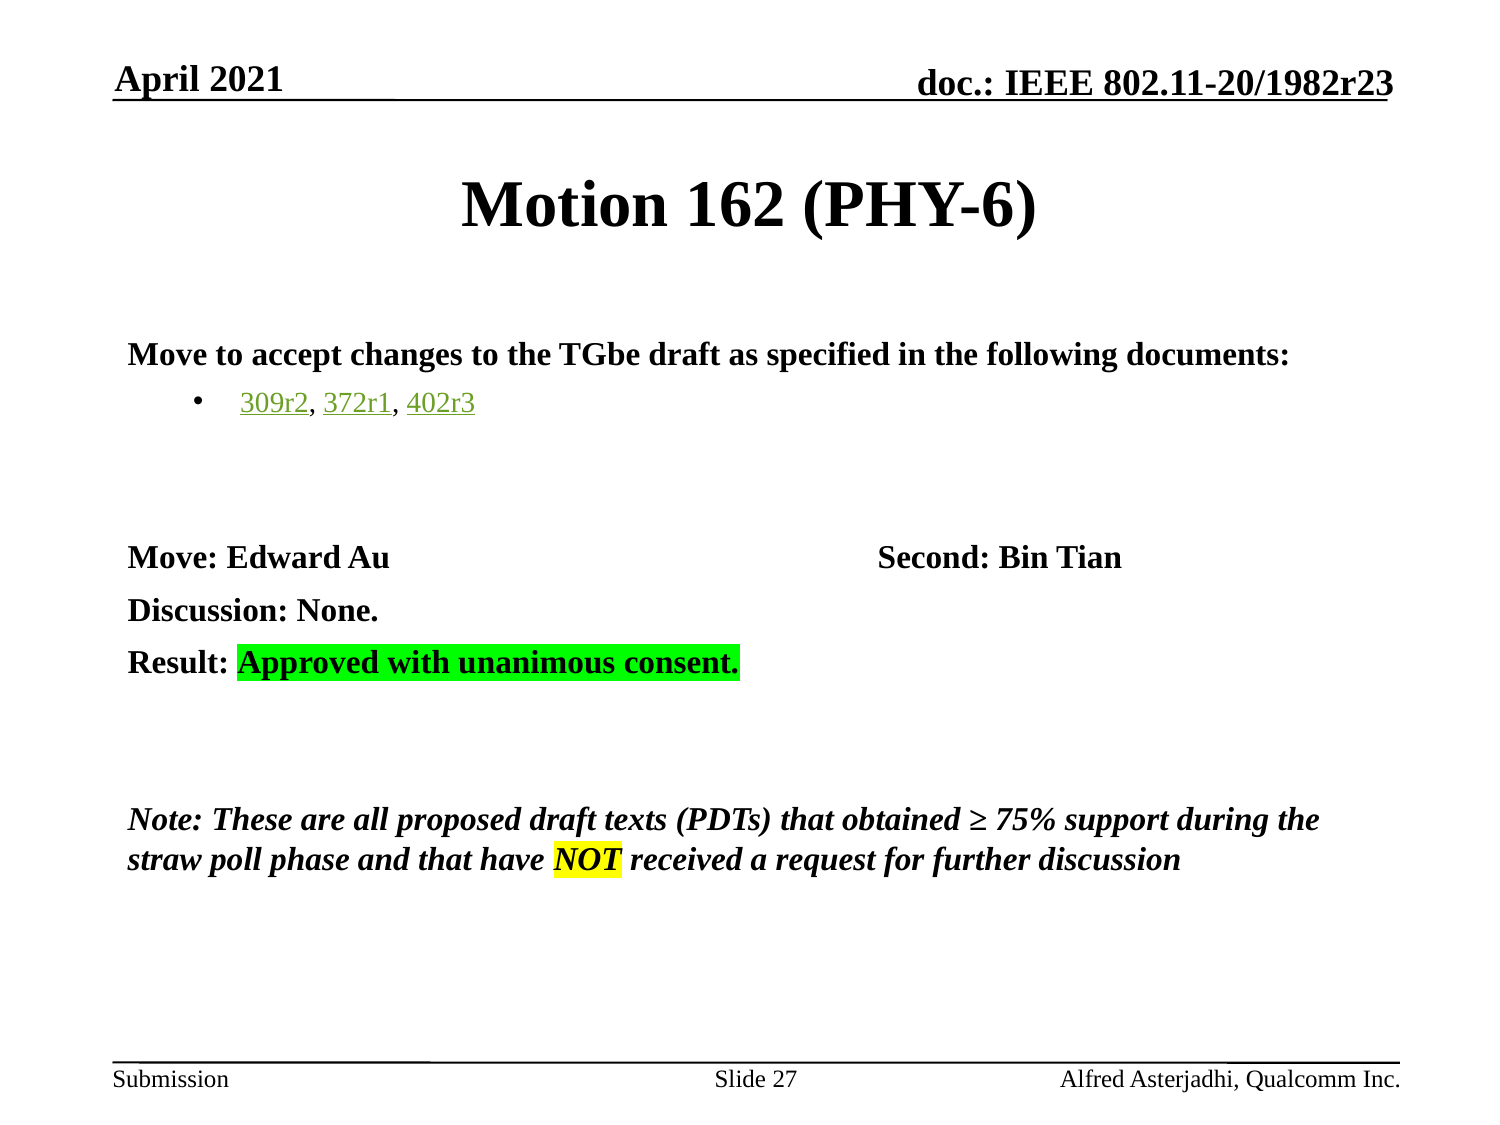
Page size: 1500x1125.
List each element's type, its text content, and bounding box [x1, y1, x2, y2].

footer Alfred Asterjadhi, Qualcomm Inc. [878, 1061, 1402, 1093]
slide_number Slide 27 [712, 1061, 800, 1123]
title Motion 162 (PHY-6) [112, 112, 1388, 288]
list Move to accept changes to the TGbe draft as specified in the following documents: 309r2, 372r1, 402r3 Move: Edward Au Second: Bin Tian Discussion: None. Result: Approved with unanimous consent. Note: These are all proposed draft texts (PDTs) that obtained ≥ 75% support during the straw poll phase and that have NOT received a request for further discussion [112, 324, 1388, 1000]
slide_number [114, 54, 423, 100]
